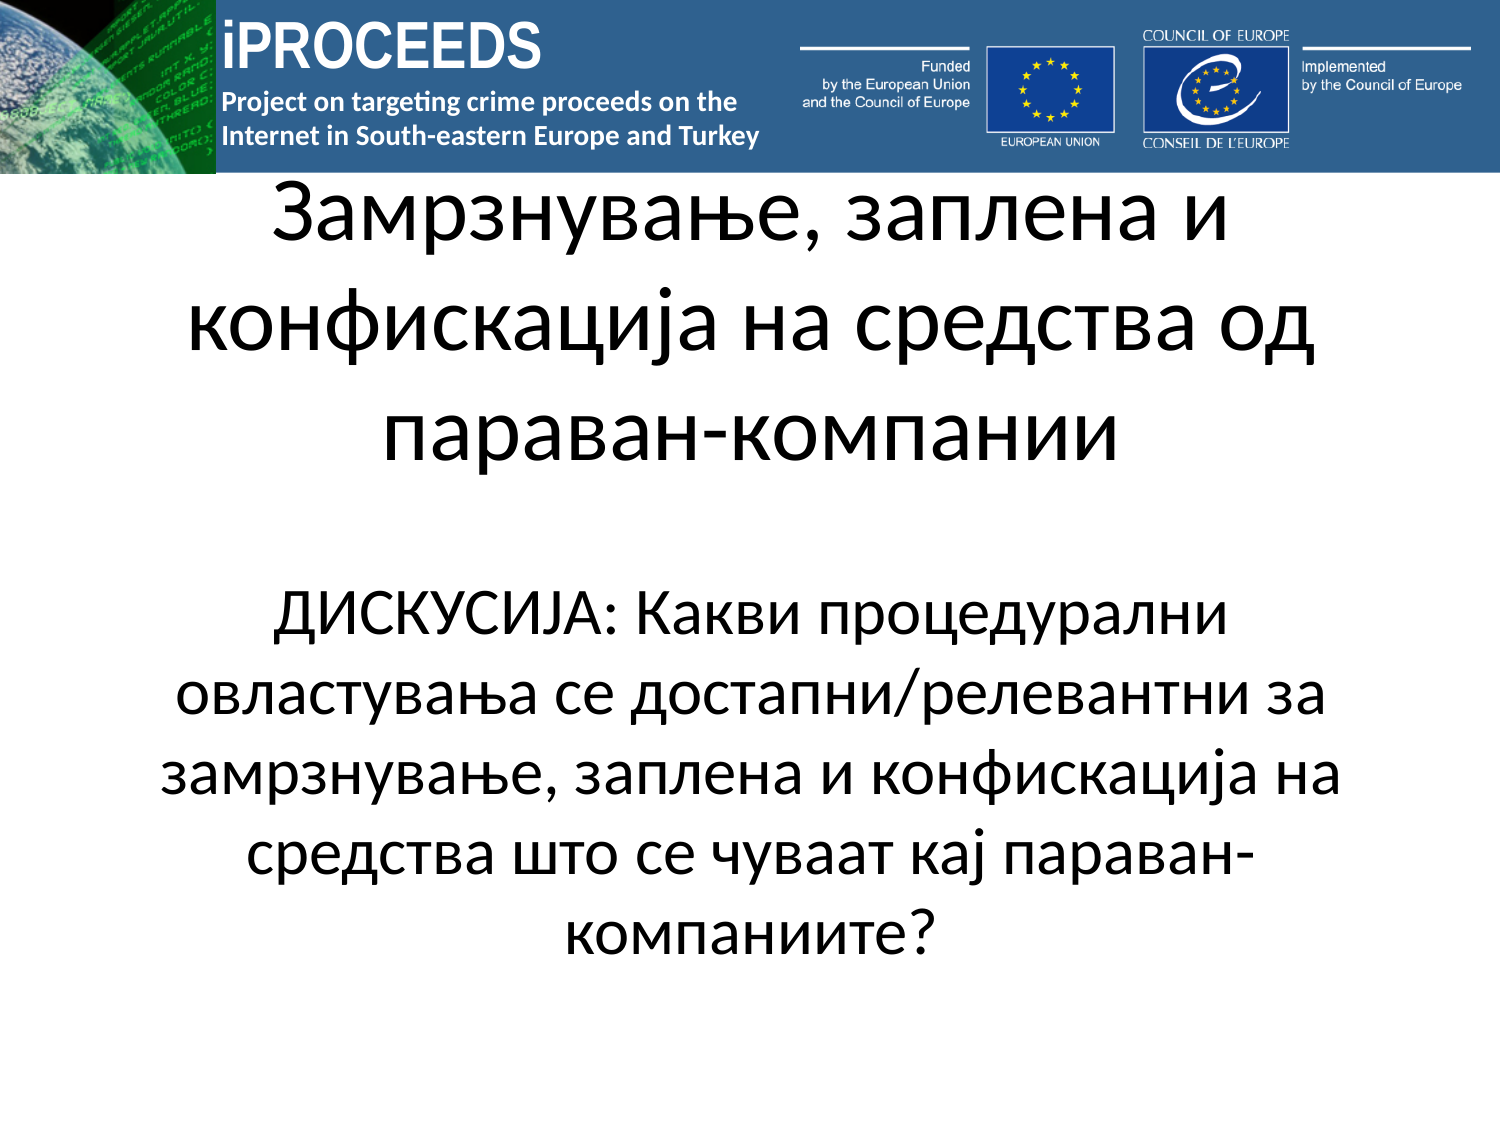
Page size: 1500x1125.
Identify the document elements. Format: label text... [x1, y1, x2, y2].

list ДИСКУСИЈА: Какви процедурални овластувања се достапни/релевантни за замрзнување, заплена и конфискација на средства што се чуваат кај параван-компаниите? [76, 373, 1427, 1017]
picture [0, 0, 216, 174]
title Замрзнување, заплена и конфискација на средства од параван-компании [76, 220, 1427, 373]
picture [800, 30, 1471, 148]
